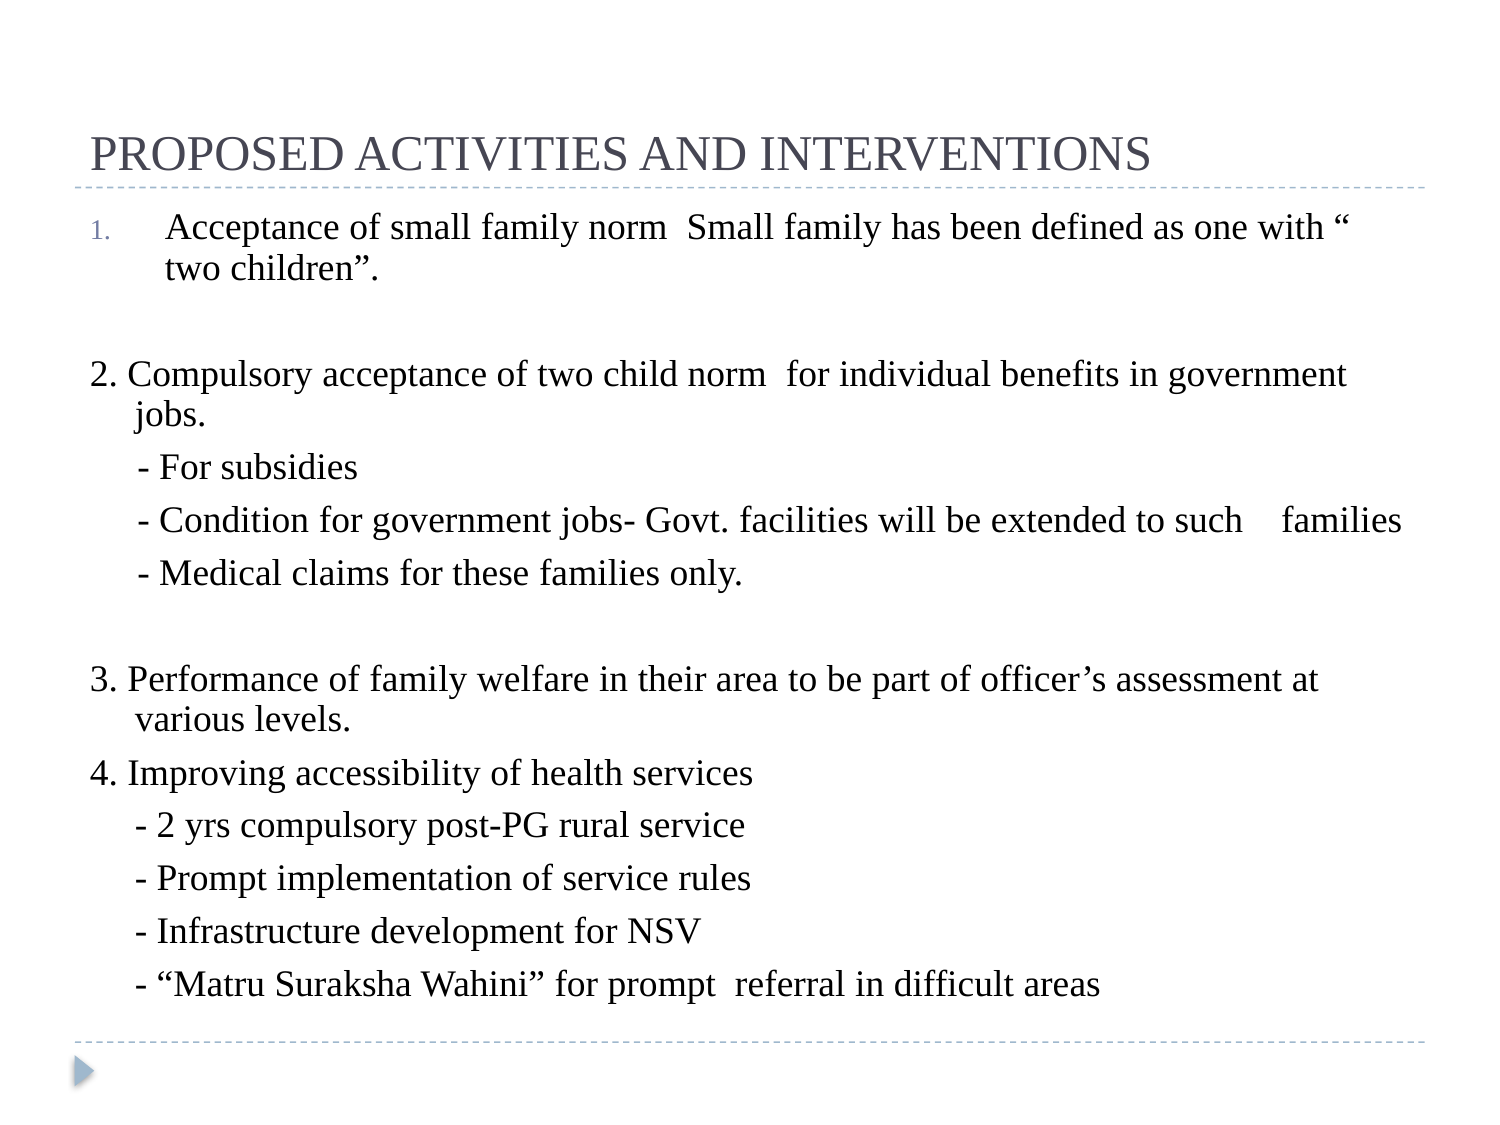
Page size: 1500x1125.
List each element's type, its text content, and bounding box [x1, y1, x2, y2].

list Acceptance of small family norm Small family has been defined as one with “ two children”. 2. Compulsory acceptance of two child norm for individual benefits in government jobs. - For subsidies - Condition for government jobs- Govt. facilities will be extended to such families - Medical claims for these families only. 3. Performance of family welfare in their area to be part of officer’s assessment at various levels. 4. Improving accessibility of health services - 2 yrs compulsory post-PG rural service - Prompt implementation of service rules - Infrastructure development for NSV - “Matru Suraksha Wahini” for prompt referral in difficult areas [75, 200, 1425, 1025]
title PROPOSED ACTIVITIES AND INTERVENTIONS [75, 24, 1425, 188]
